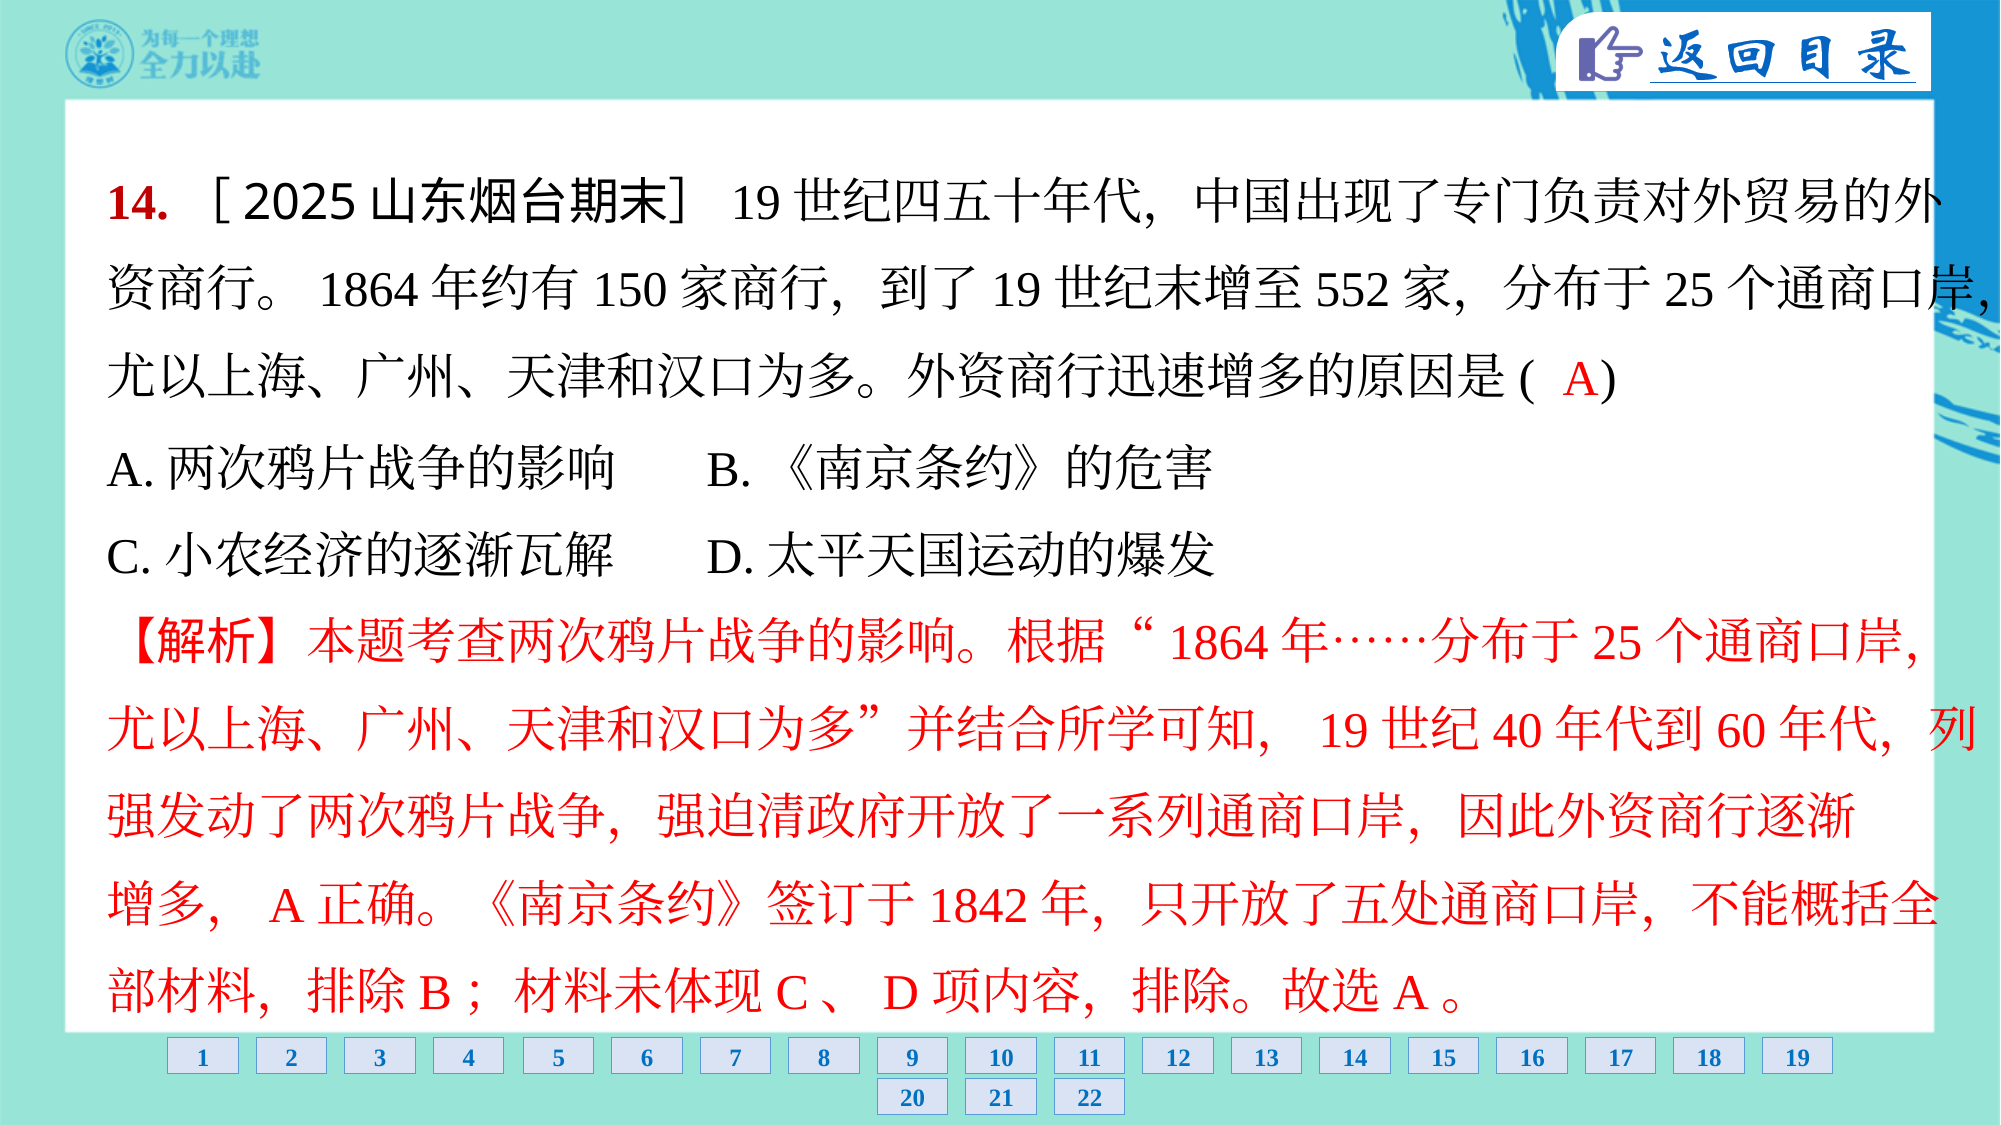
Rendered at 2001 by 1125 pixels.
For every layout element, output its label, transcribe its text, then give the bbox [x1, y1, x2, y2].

text_box A [1544, 318, 1617, 406]
text_box 【解析】本题考查两次鸦片战争的影响。根据“1864年……分布于25个通商口岸， 尤以上海、广州、天津和汉口为多”并结合所学可知，19世纪40年代到60年代，列 强发动了两次鸦片战争，强迫清政府开放了一系列通商口岸，因此外资商行逐渐 增多，A正确。《南京条约》签订于1842年，只开放了五处通商口岸，不能概括全 部材料，排除B；材料未体现C、D项内容，排除。故选A。 [106, 582, 1895, 1020]
picture [0, 0, 2000, 1125]
text_box A.两次鸦片战争的影响 B.《南京条约》的危害 C.小农经济的逐渐瓦解 D.太平天国运动的爆发 [106, 408, 1895, 582]
text_box 14.［2025山东烟台期末］19世纪四五十年代，中国出现了专门负责对外贸易的外 资商行。1864年约有150家商行，到了19世纪末增至552家，分布于25个通商口岸， 尤以上海、广州、天津和汉口为多。外资商行迅速增多的原因是( ) [106, 141, 1895, 405]
